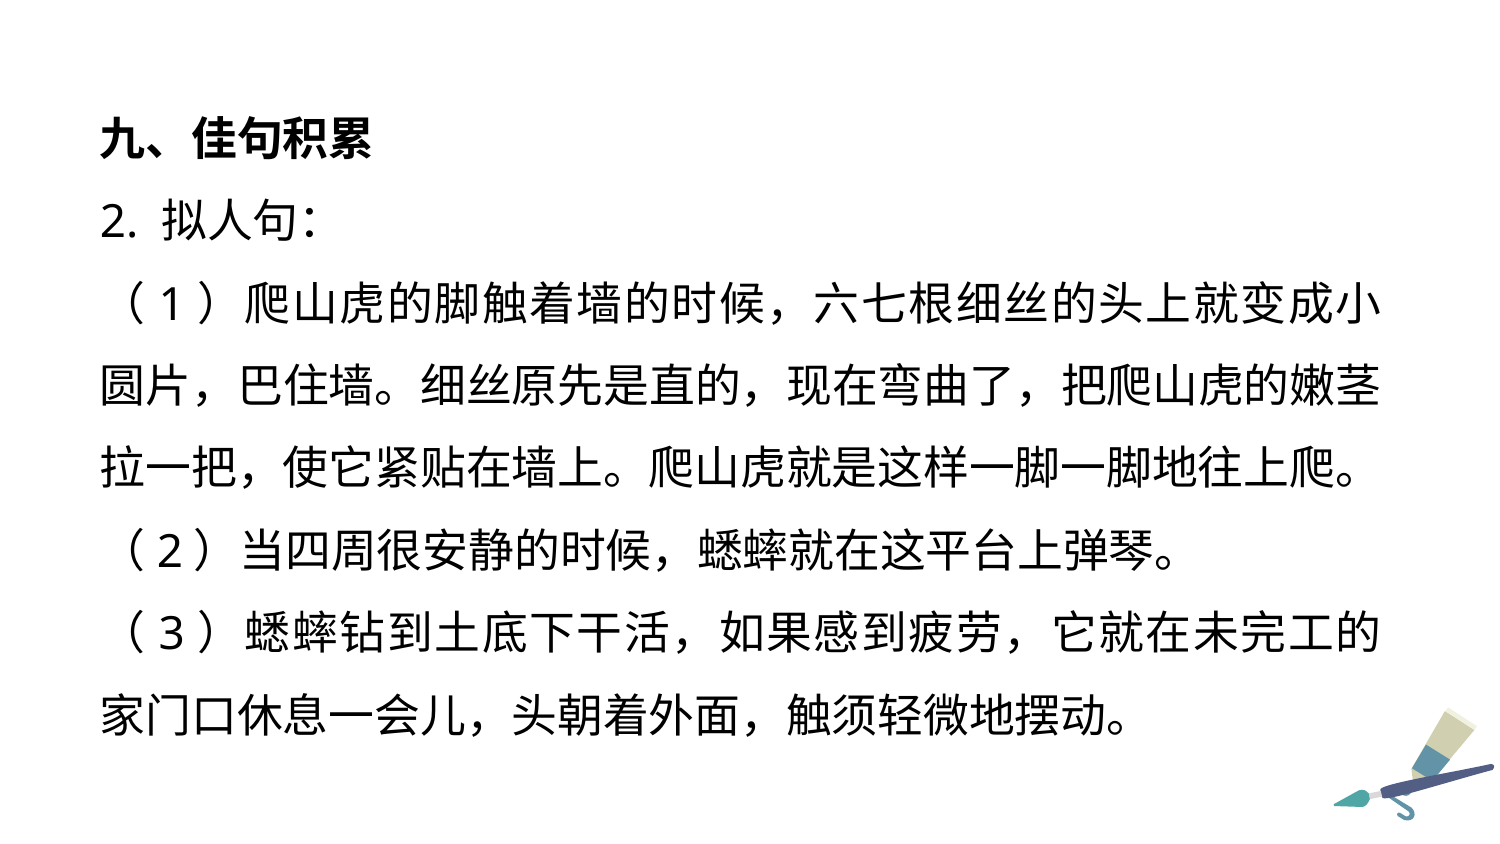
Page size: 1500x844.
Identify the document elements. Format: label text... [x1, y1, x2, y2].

text_box 九、佳句积累 2. 拟人句： （1）爬山虎的脚触着墙的时候，六七根细丝的头上就变成小圆片，巴住墙。细丝原先是直的，现在弯曲了，把爬山虎的嫩茎拉一把，使它紧贴在墙上。爬山虎就是这样一脚一脚地往上爬。 （2）当四周很安静的时候，蟋蟀就在这平台上弹琴。 （3）蟋蟀钻到土底下干活，如果感到疲劳，它就在未完工的家门口休息一会儿，头朝着外面，触须轻微地摆动。 [85, 74, 1396, 749]
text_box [1358, 708, 1481, 844]
